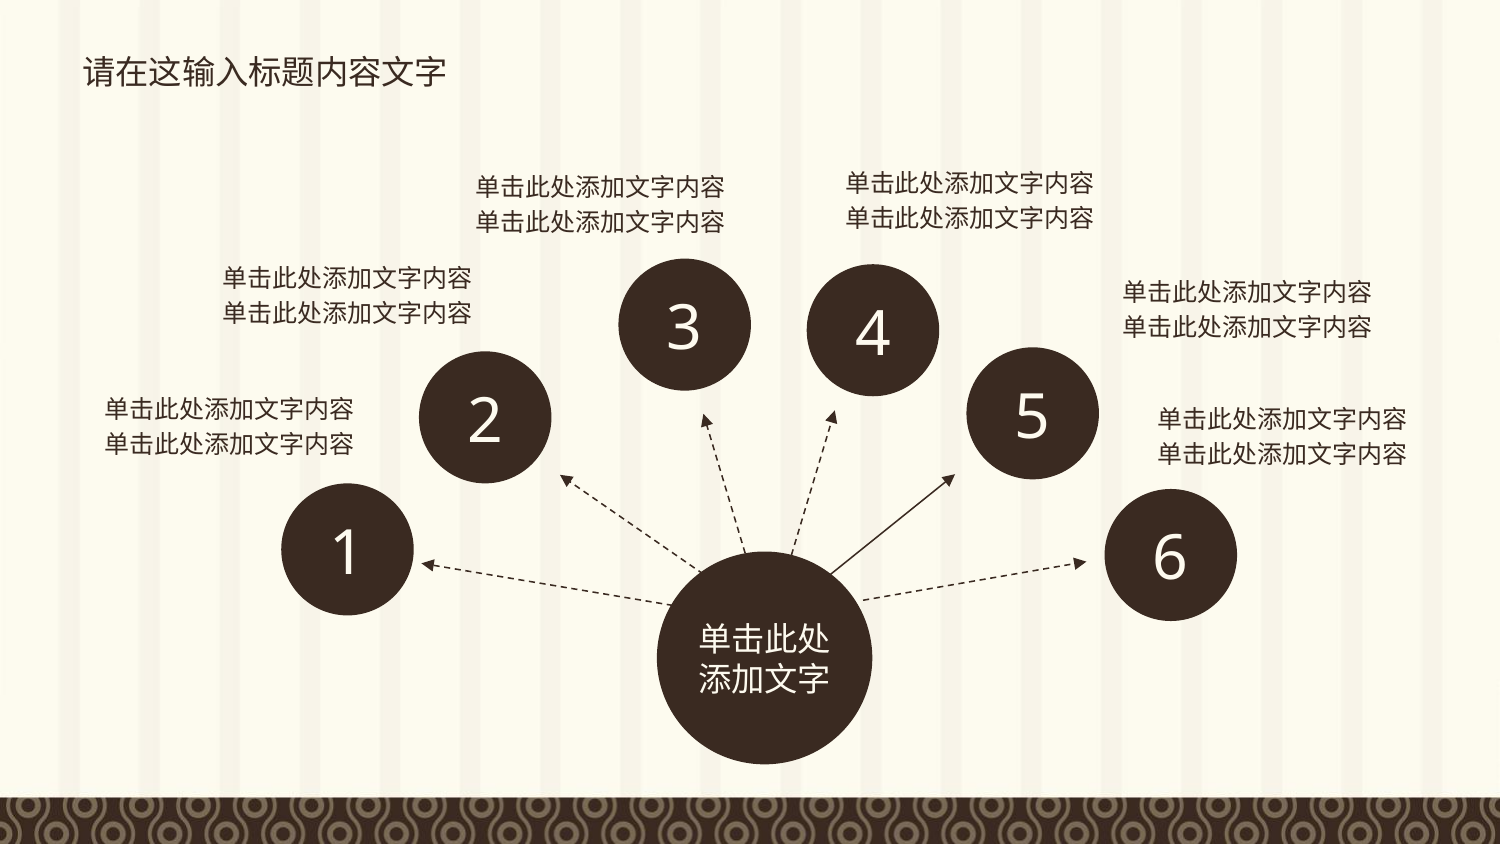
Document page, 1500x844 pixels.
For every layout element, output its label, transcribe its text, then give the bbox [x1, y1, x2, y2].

picture [0, 0, 1500, 844]
text_box 请在这输入标题内容文字 [67, 43, 703, 99]
text_box 1 [281, 523, 414, 616]
text_box 6 [1126, 523, 1238, 622]
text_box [76, 159, 1436, 479]
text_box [419, 523, 1082, 621]
text_box 单击此处 添加文字 [657, 664, 873, 765]
